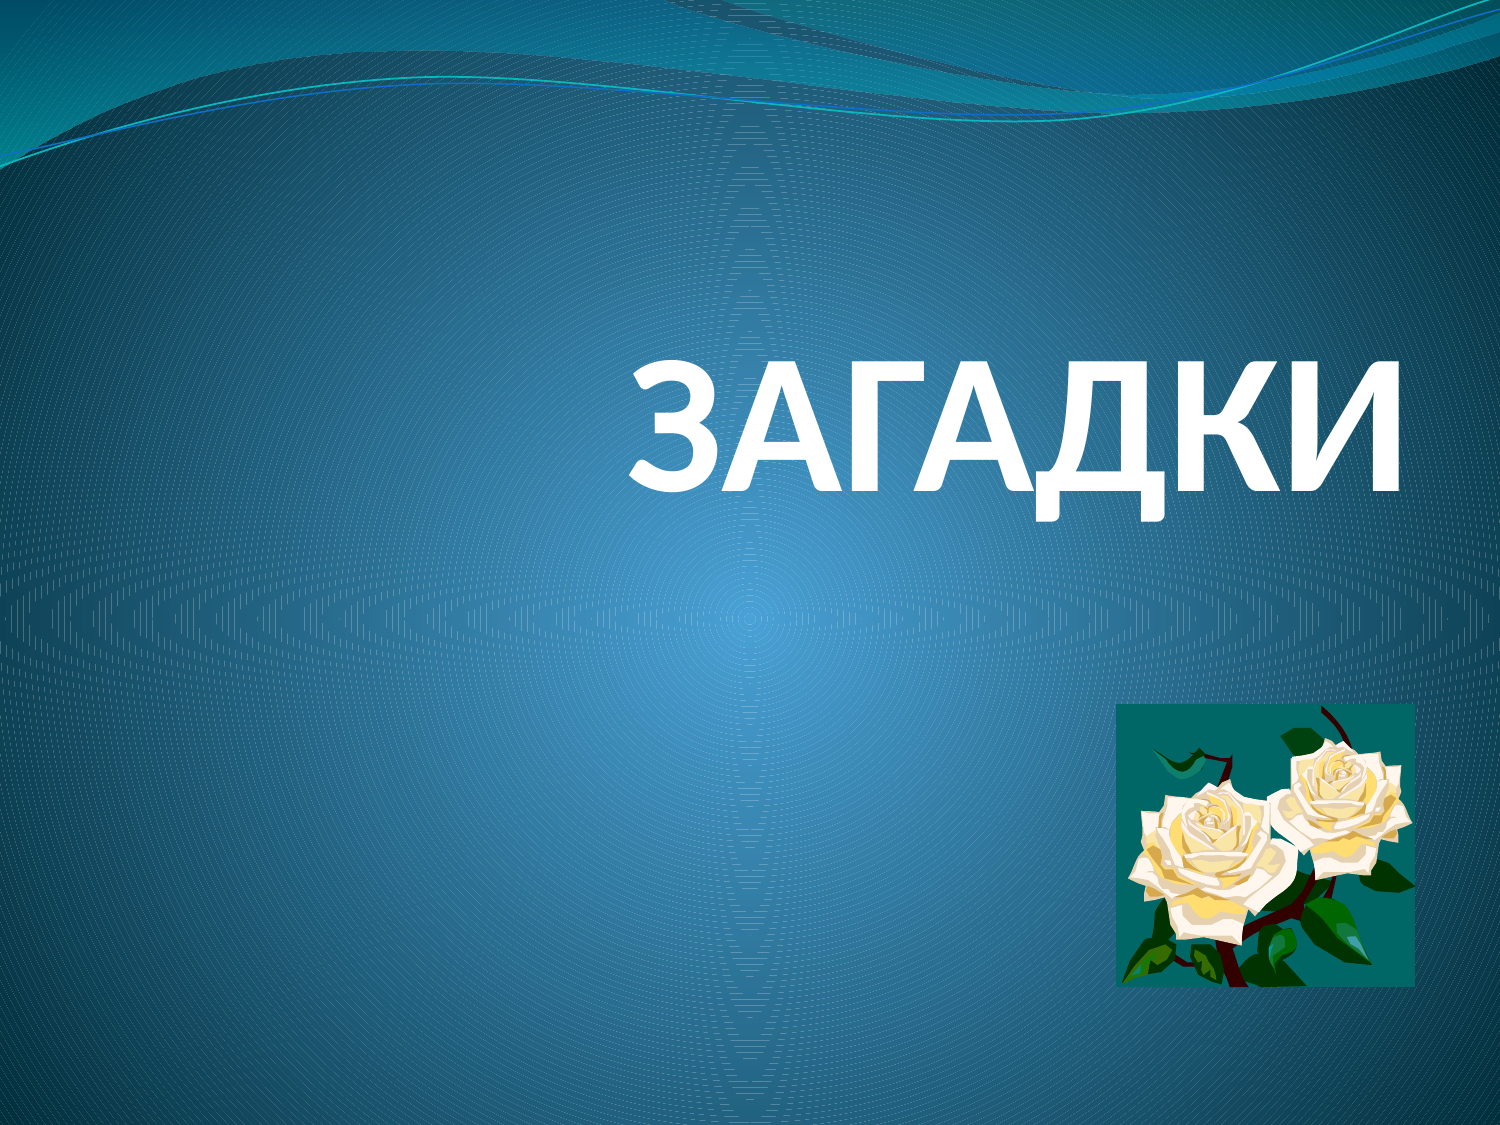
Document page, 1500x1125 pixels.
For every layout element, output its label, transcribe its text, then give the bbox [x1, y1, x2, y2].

picture [1115, 703, 1416, 988]
title ЗАГАДКИ [64, 231, 1415, 532]
